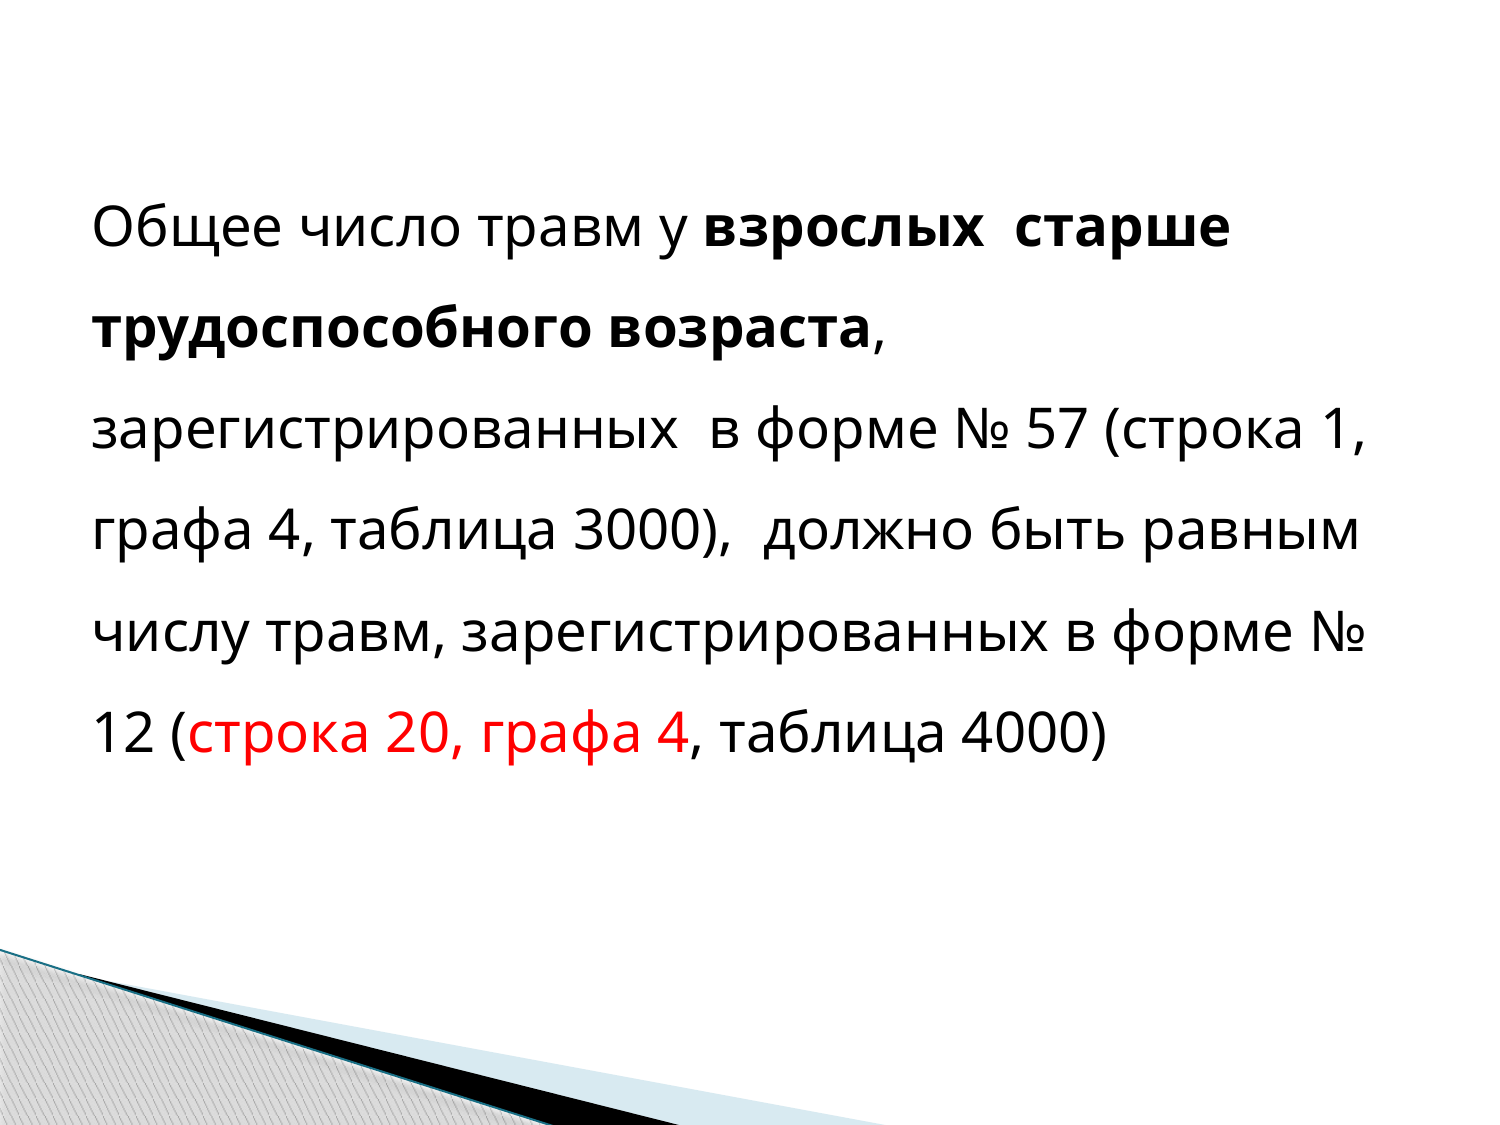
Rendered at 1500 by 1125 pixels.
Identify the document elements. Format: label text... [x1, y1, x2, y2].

list Общее число травм у взрослых старше трудоспособного возраста, зарегистрированных в форме № 57 (строка 1, графа 4, таблица 3000), должно быть равным числу травм, зарегистрированных в форме № 12 (строка 20, графа 4, таблица 4000) [76, 149, 1425, 1005]
